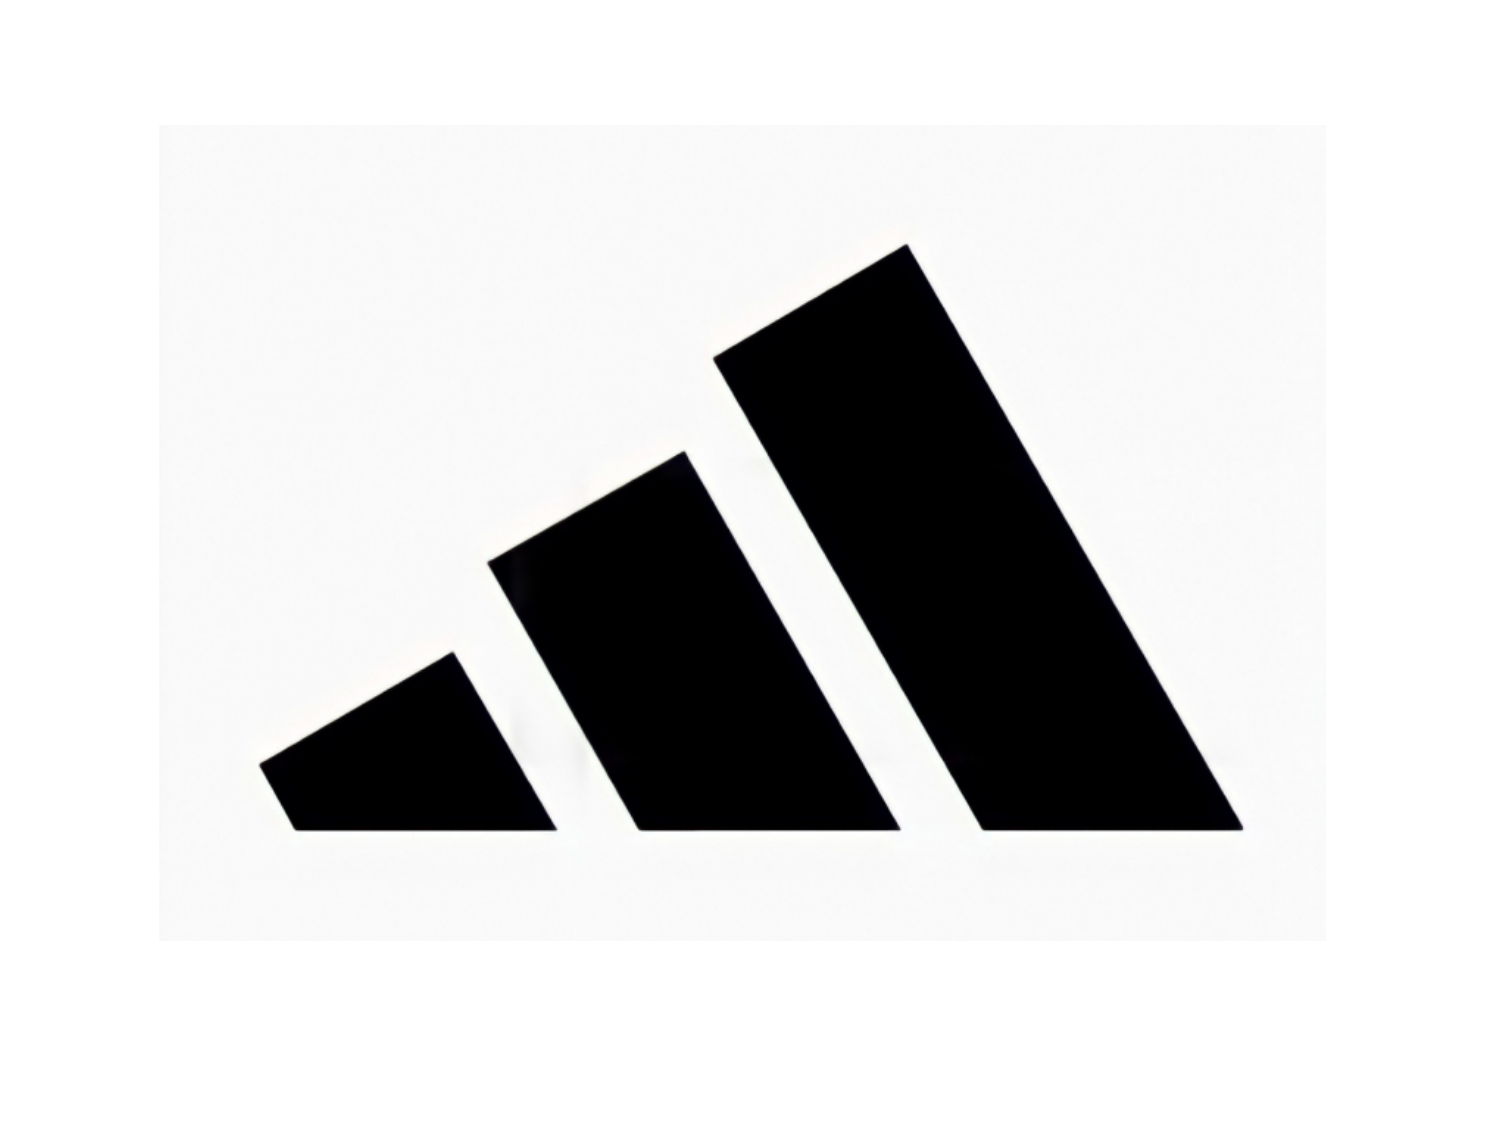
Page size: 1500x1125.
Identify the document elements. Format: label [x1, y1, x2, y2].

picture [159, 125, 1327, 941]
